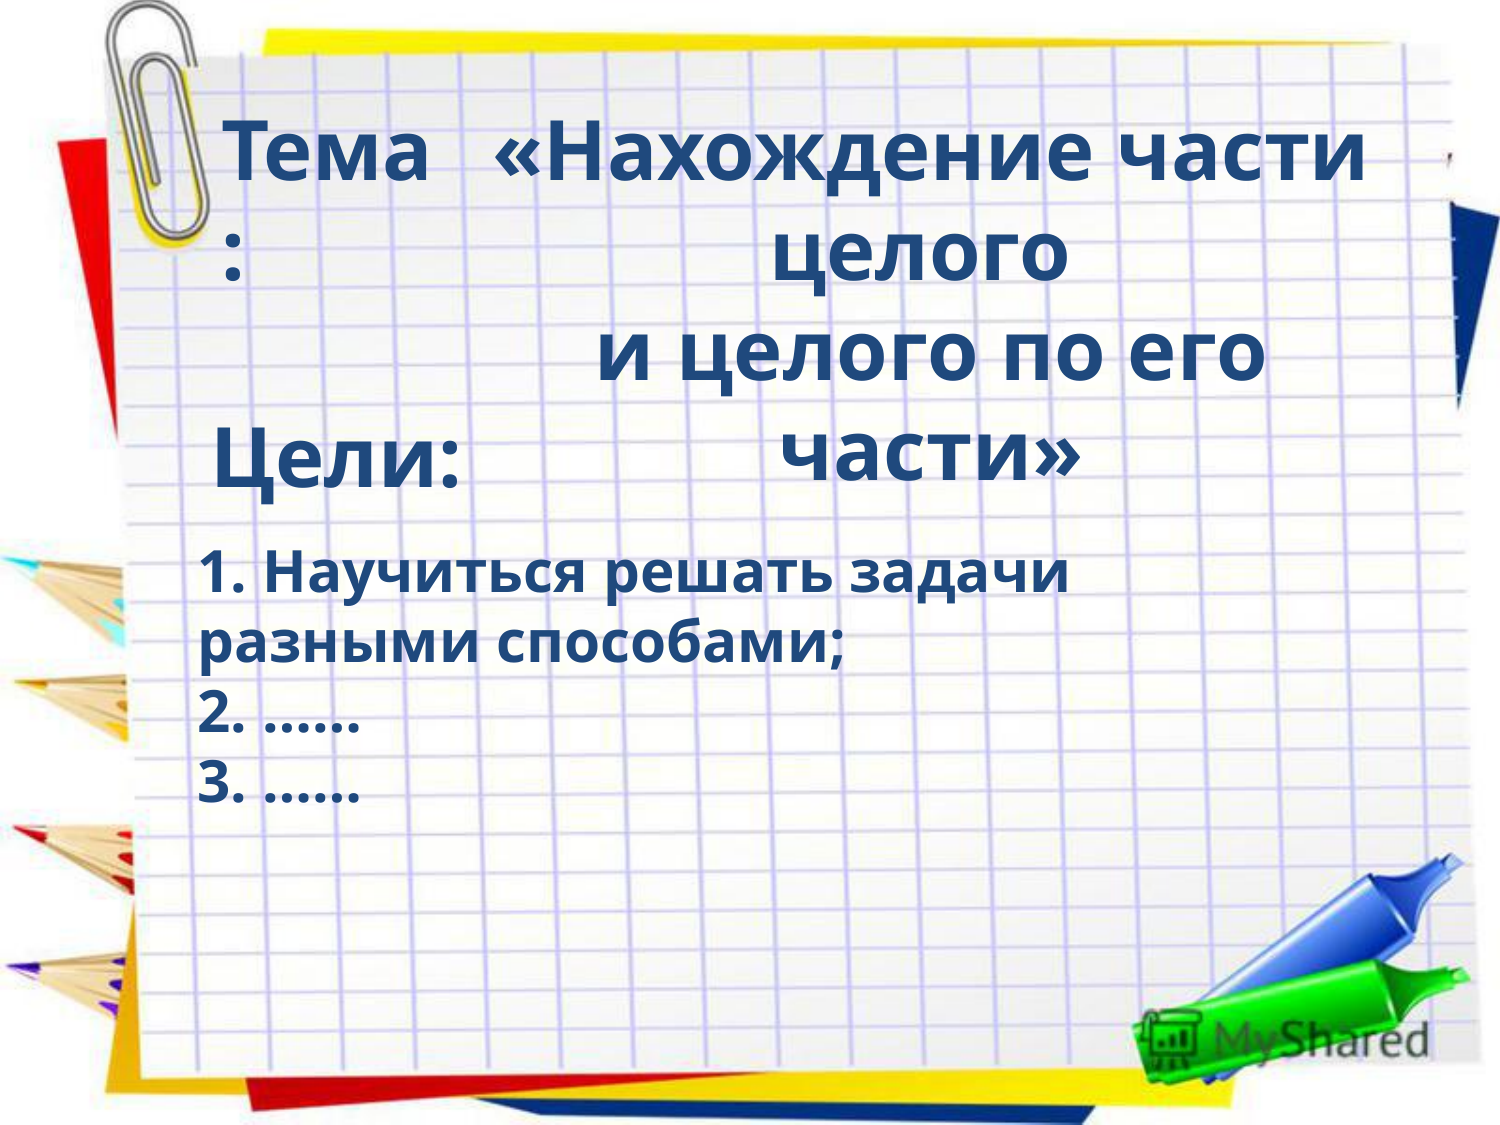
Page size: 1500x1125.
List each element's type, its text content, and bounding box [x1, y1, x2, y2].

text_box Цели: [195, 397, 478, 512]
text_box 1. Научиться решать задачи разными способами; 2. …… 3. …… [182, 527, 1329, 822]
text_box Тема: [206, 89, 455, 305]
text_box «Нахождение части целого и целого по его части» [466, 89, 1397, 505]
picture [0, 0, 1500, 1125]
